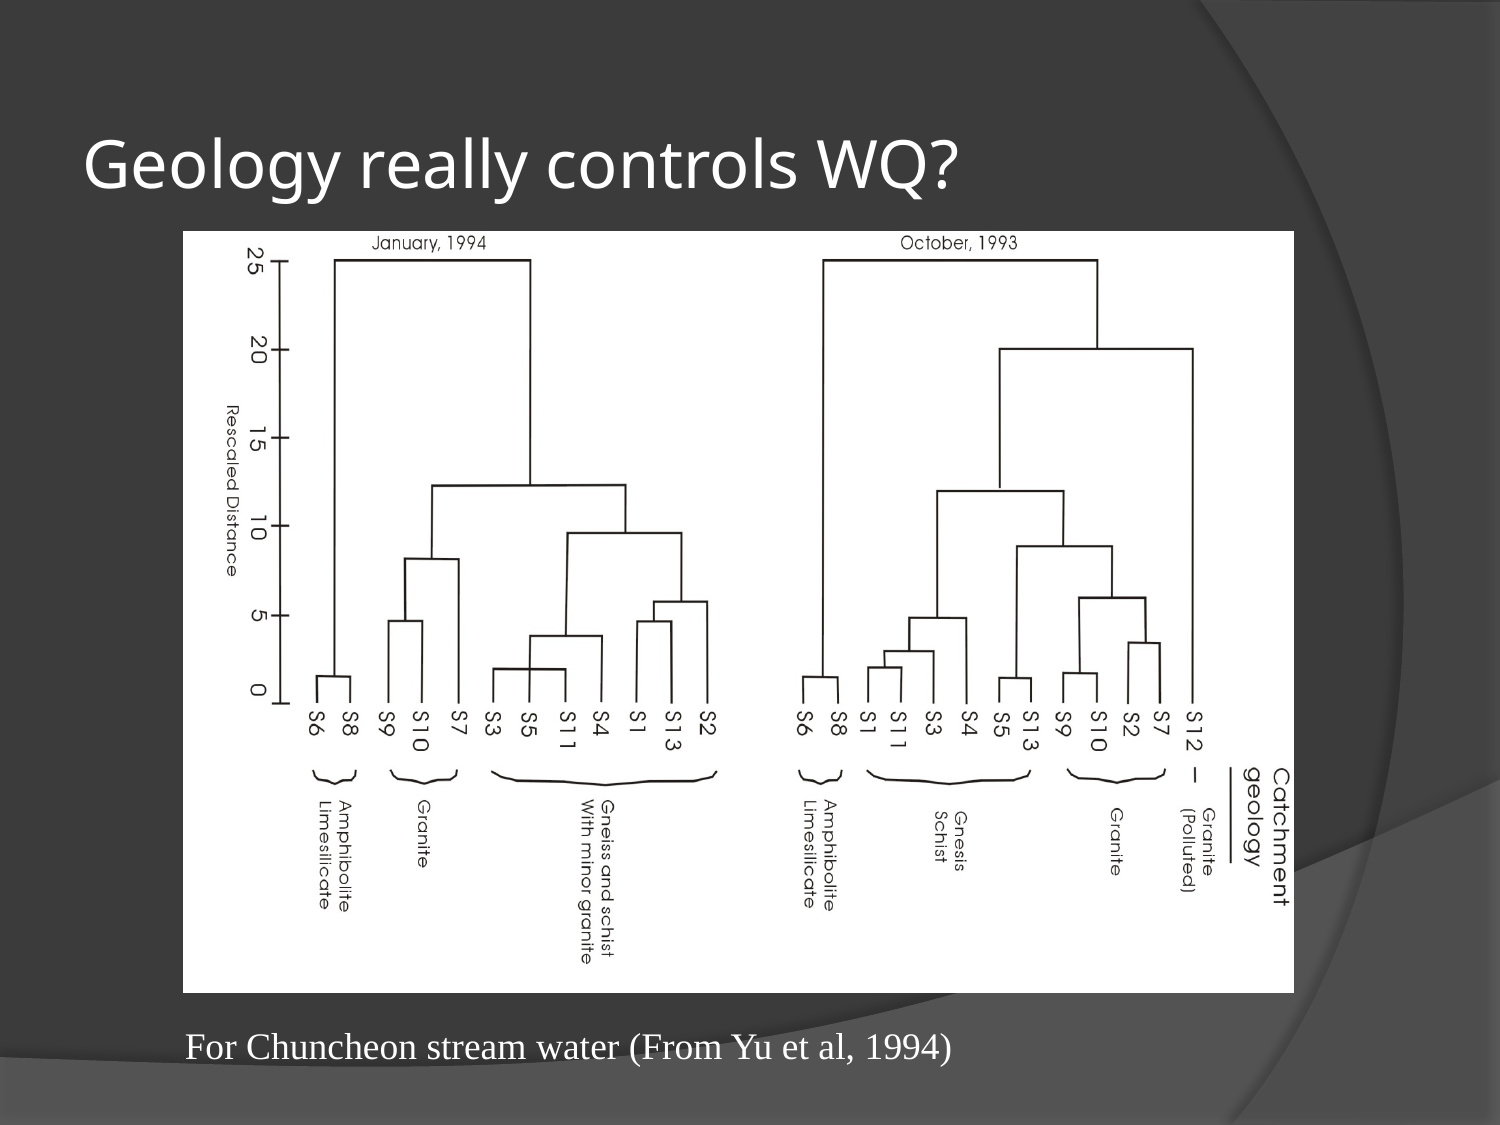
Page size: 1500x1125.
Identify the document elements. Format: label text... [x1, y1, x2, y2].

text_box For Chuncheon stream water (From Yu et al, 1994) [169, 1014, 968, 1075]
title Geology really controls WQ? [75, 67, 1425, 256]
picture [182, 231, 1294, 994]
